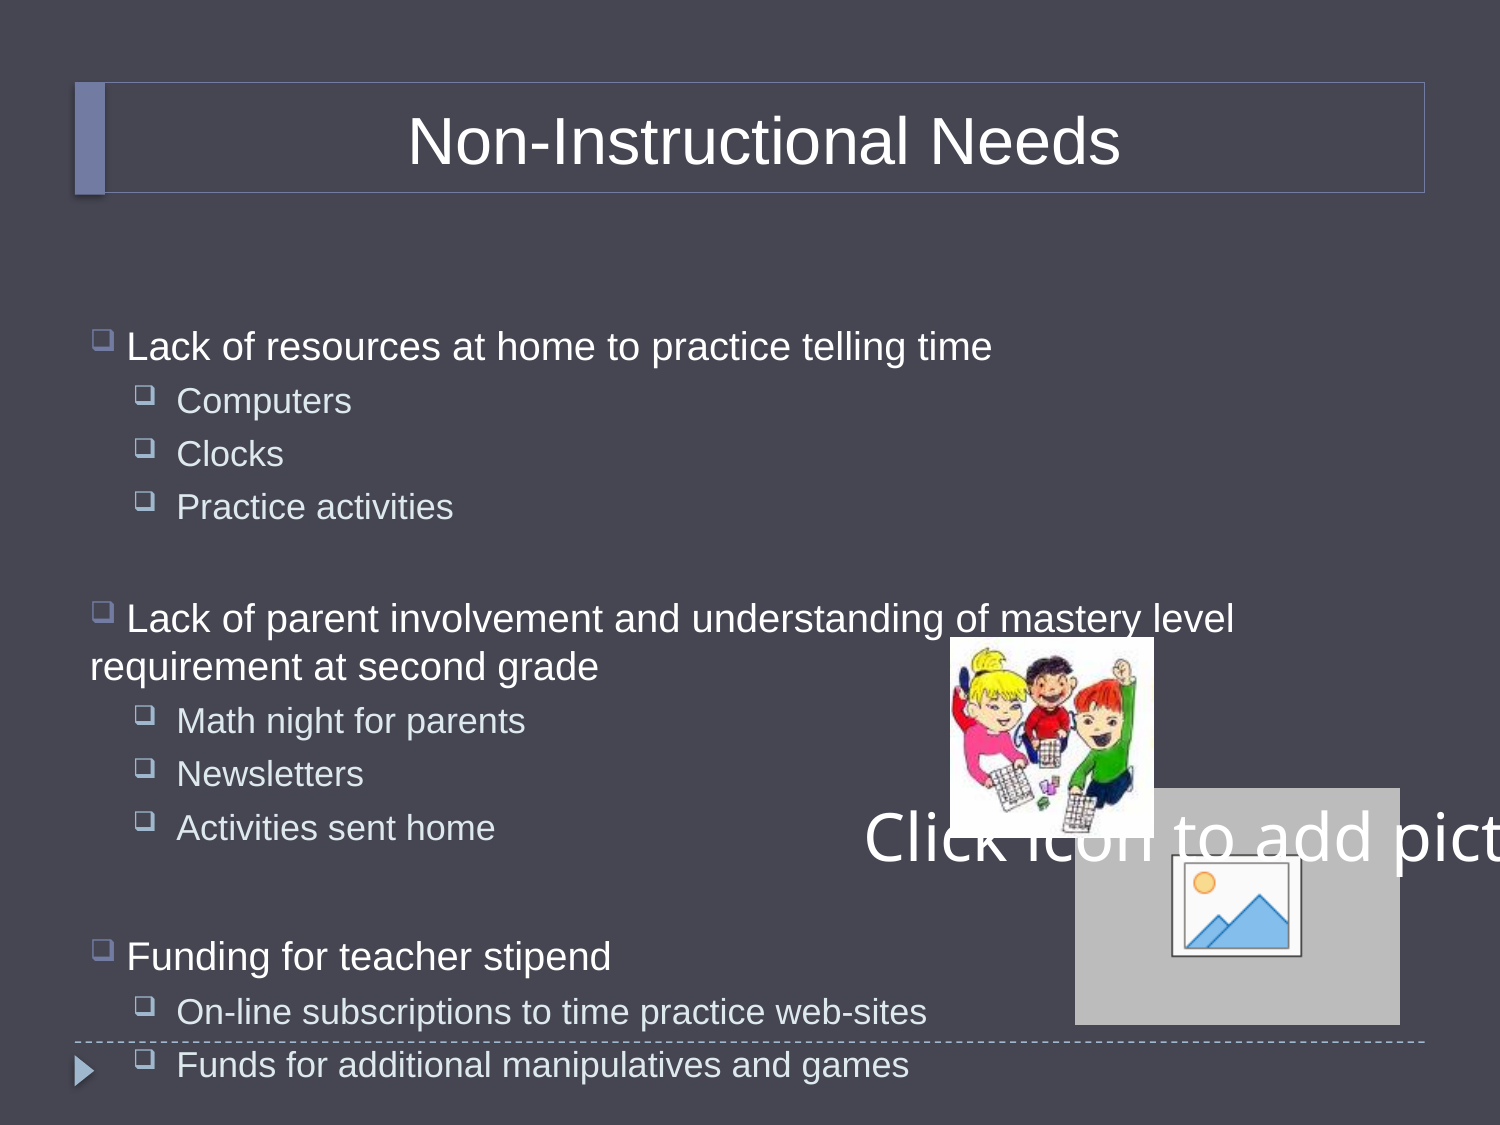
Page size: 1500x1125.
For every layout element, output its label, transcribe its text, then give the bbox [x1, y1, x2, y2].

list Lack of resources at home to practice telling time Computers Clocks Practice activities Lack of parent involvement and understanding of mastery level requirement at second grade Math night for parents Newsletters Activities sent home Funding for teacher stipend On-line subscriptions to time practice web-sites Funds for additional manipulatives and games [75, 312, 1425, 1100]
title Non-Instructional Needs [75, 82, 1425, 193]
picture [949, 637, 1401, 1026]
